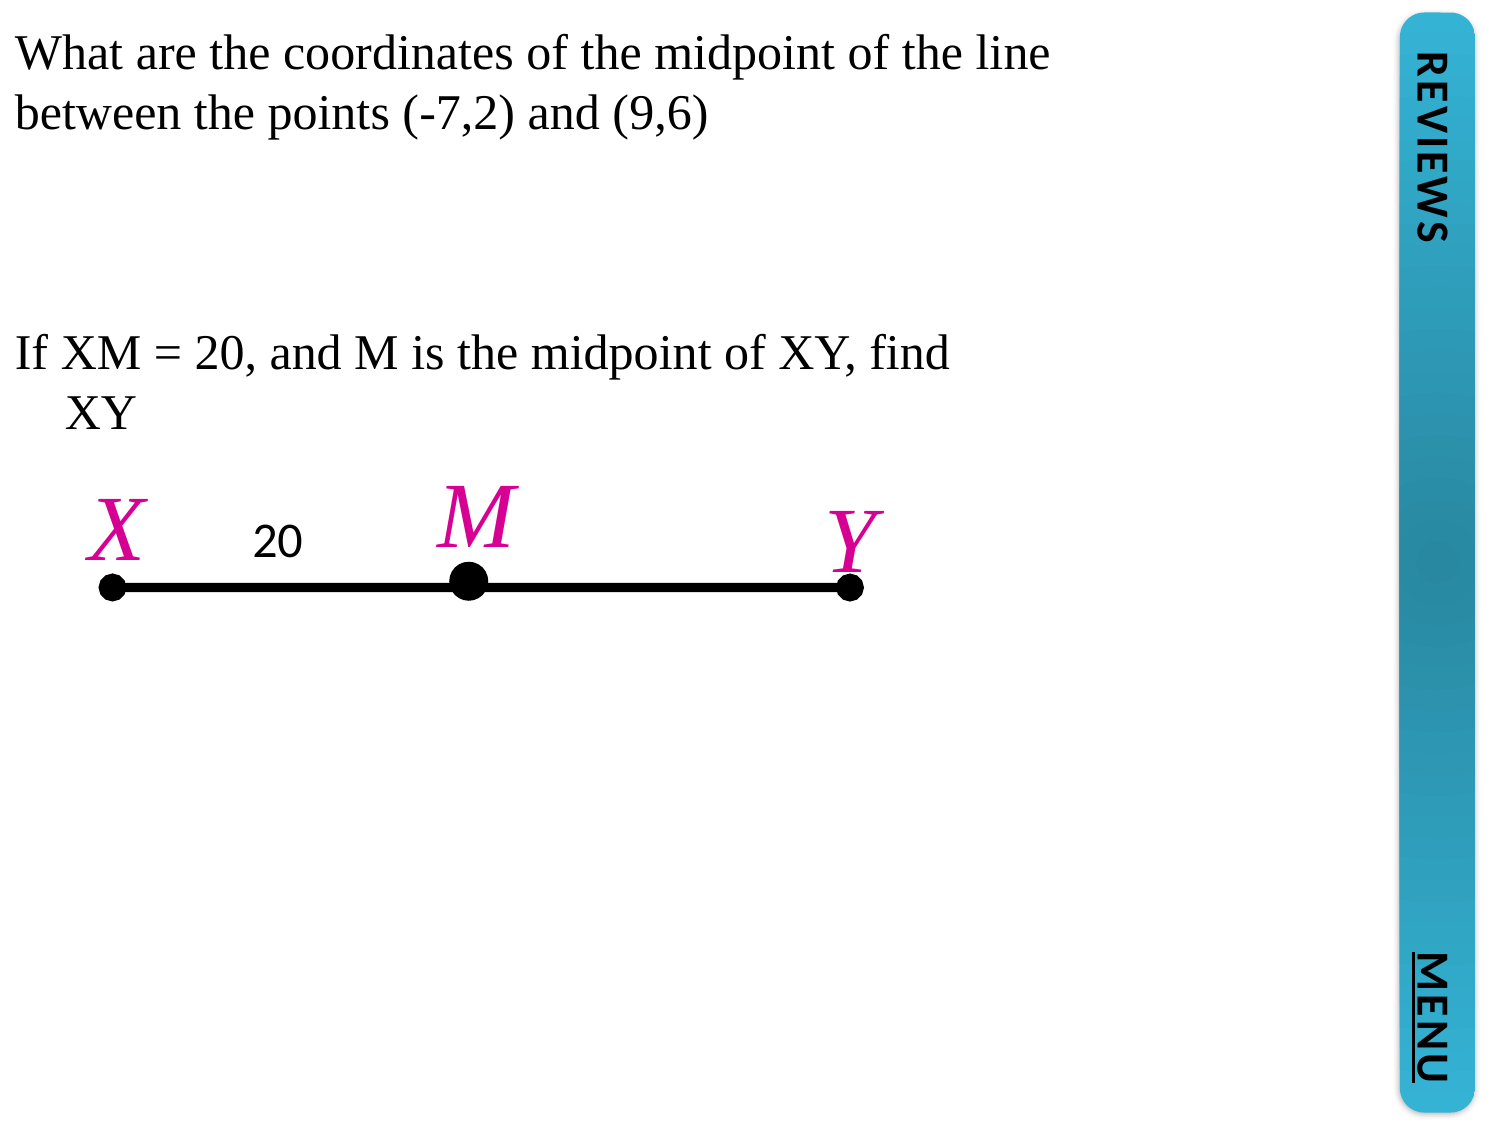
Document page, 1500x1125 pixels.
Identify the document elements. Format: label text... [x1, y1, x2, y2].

text_box What are the coordinates of the midpoint of the line between the points (-7,2) and (9,6) [0, 12, 1188, 208]
text_box If XM = 20, and M is the midpoint of XY, find XY [0, 312, 1188, 508]
text_box [106, 584, 451, 594]
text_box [816, 487, 902, 589]
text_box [66, 474, 177, 576]
text_box REVIEWS MENU [1401, 37, 1471, 1099]
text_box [421, 462, 547, 564]
text_box [1399, 12, 1475, 1113]
text_box [450, 572, 488, 601]
text_box 20 [237, 499, 338, 575]
